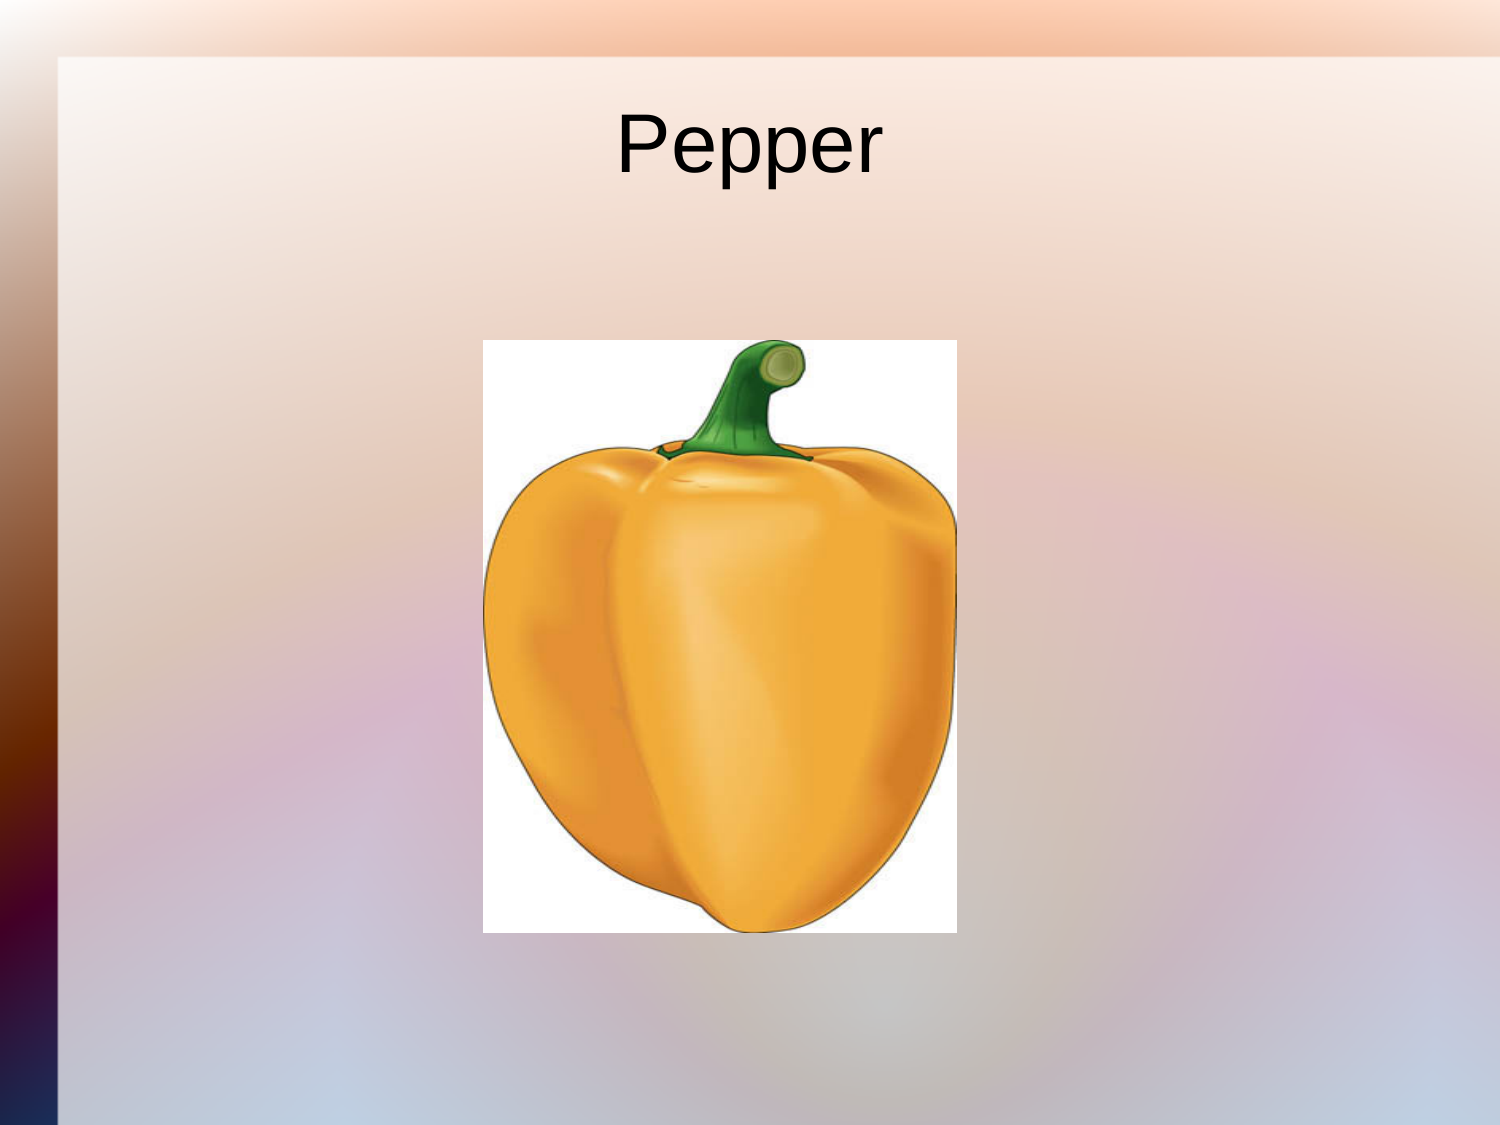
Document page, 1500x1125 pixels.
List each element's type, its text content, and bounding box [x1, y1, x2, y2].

text_box Pepper [74, 45, 1425, 233]
picture [0, 0, 1500, 1125]
